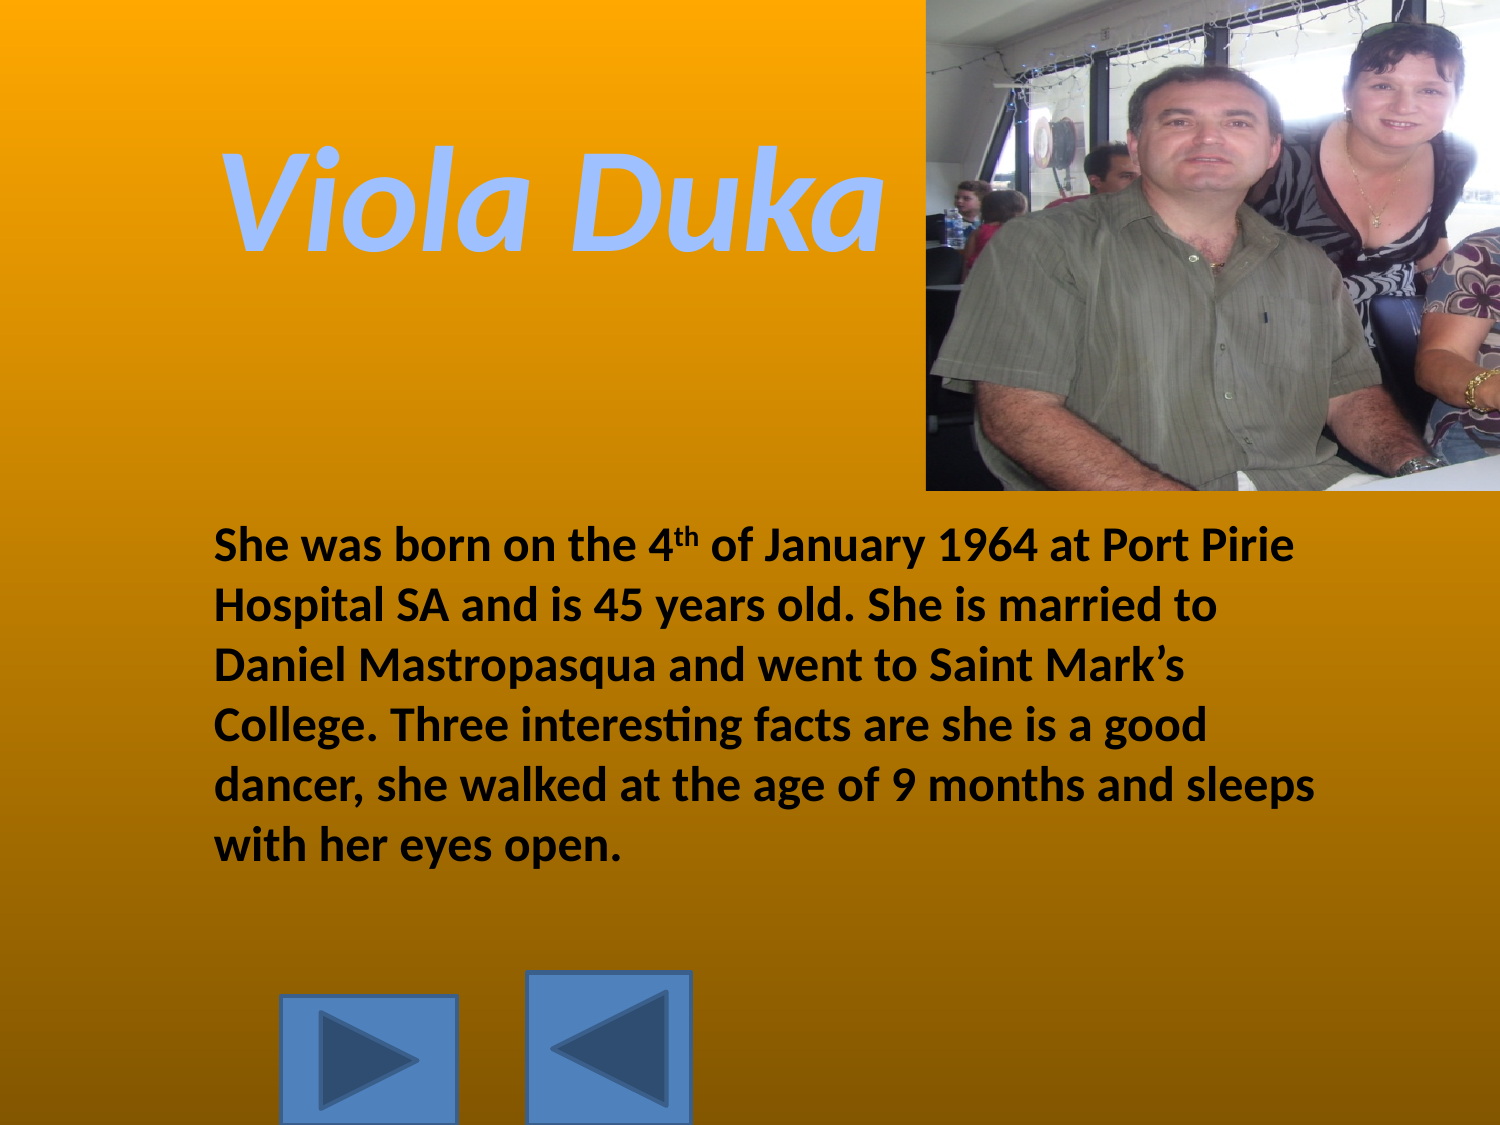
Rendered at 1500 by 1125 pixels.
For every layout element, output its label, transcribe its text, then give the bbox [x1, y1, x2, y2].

text_box She was born on the 4th of January 1964 at Port Pirie Hospital SA and is 45 years old. She is married to Daniel Mastropasqua and went to Saint Mark’s College. Three interesting facts are she is a good dancer, she walked at the age of 9 months and sleeps with her eyes open. [199, 503, 1336, 879]
text_box [279, 994, 459, 1125]
text_box [525, 970, 693, 1125]
picture [925, 0, 1500, 491]
text_box Viola Duka [199, 93, 906, 289]
